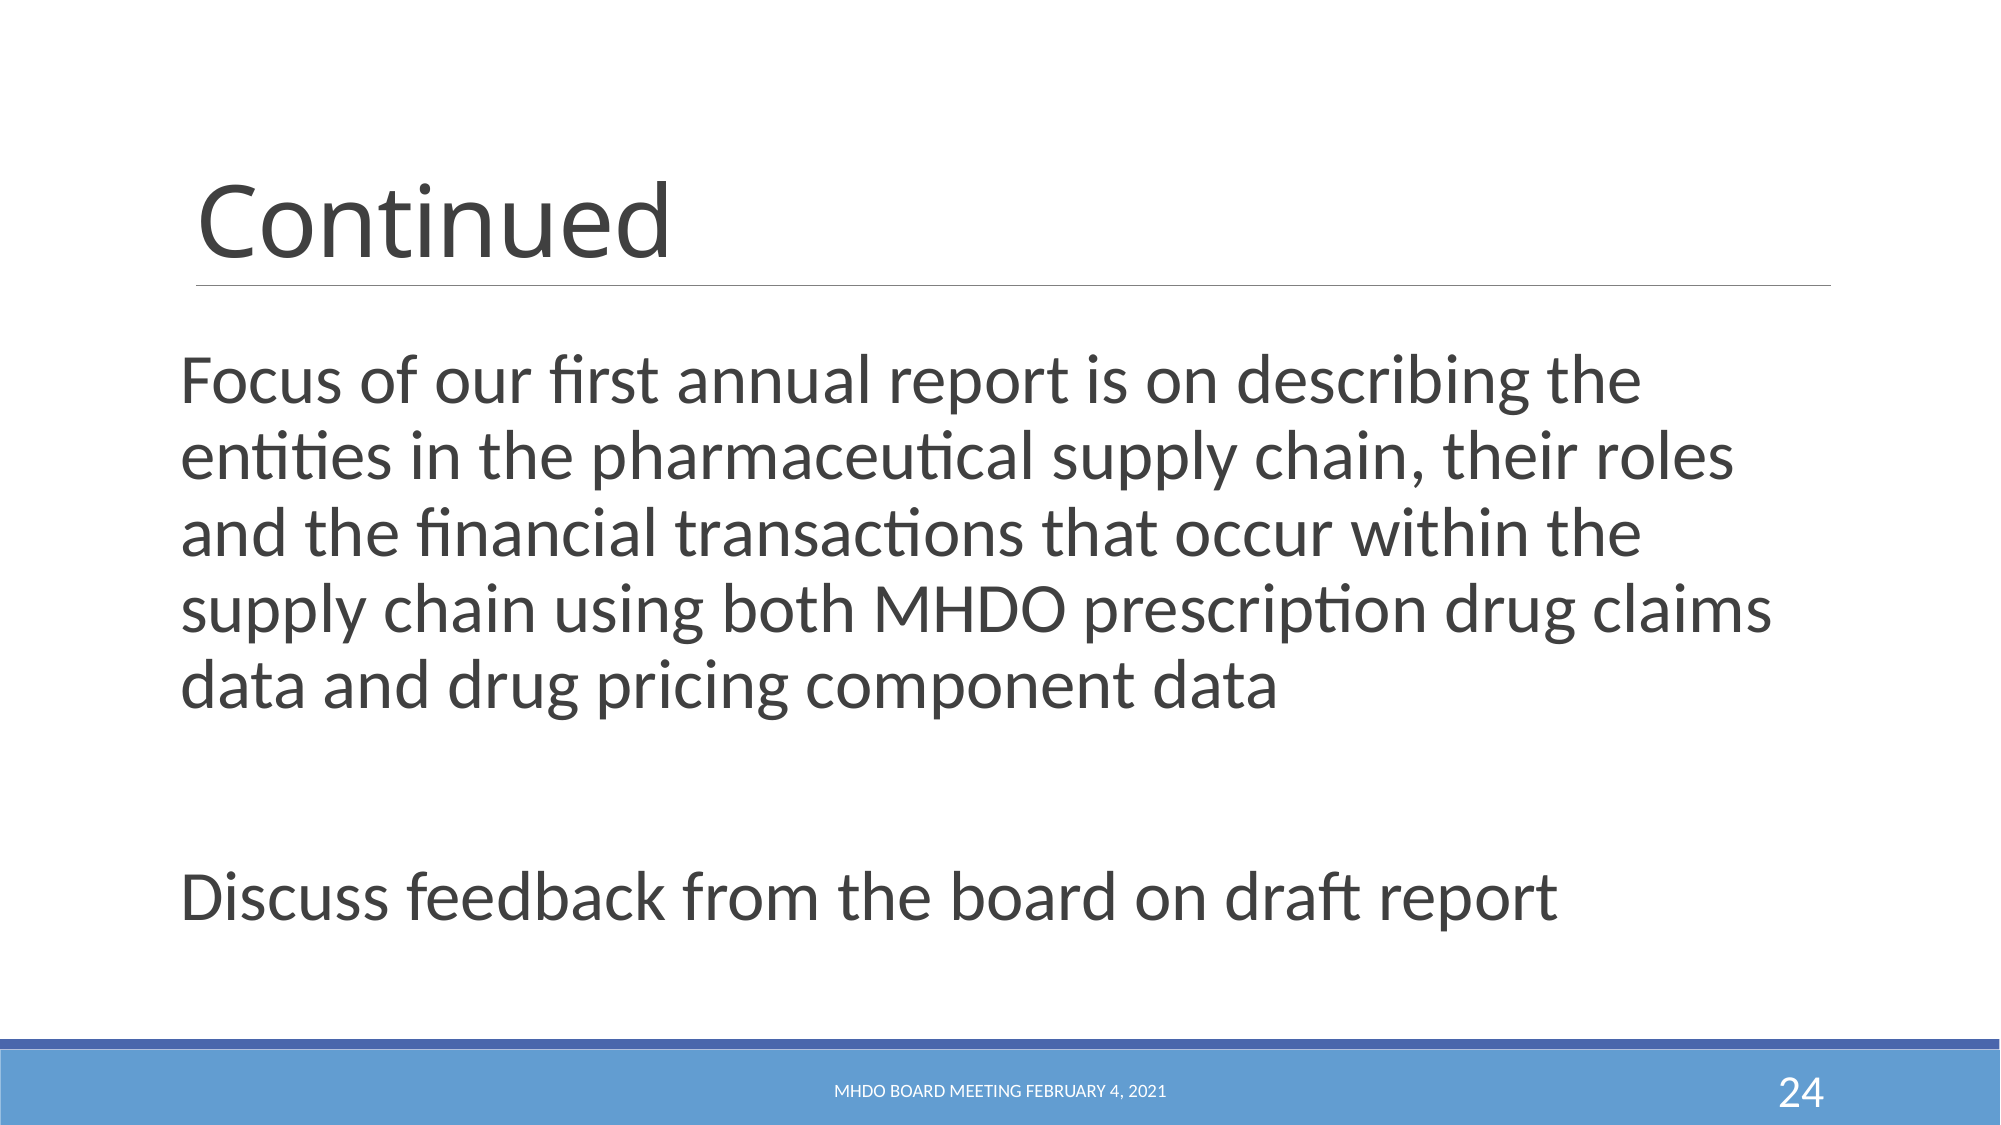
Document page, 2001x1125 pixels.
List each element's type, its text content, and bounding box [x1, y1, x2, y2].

footer MHDO Board Meeting February 4, 2021 [604, 1059, 1396, 1120]
list Focus of our first annual report is on describing the entities in the pharmaceutical supply chain, their roles and the financial transactions that occur within the supply chain using both MHDO prescription drug claims data and drug pricing component data Discuss feedback from the board on draft report [180, 334, 1840, 963]
slide_number 24 [1624, 1059, 1840, 1120]
title Continued [180, 47, 1840, 285]
